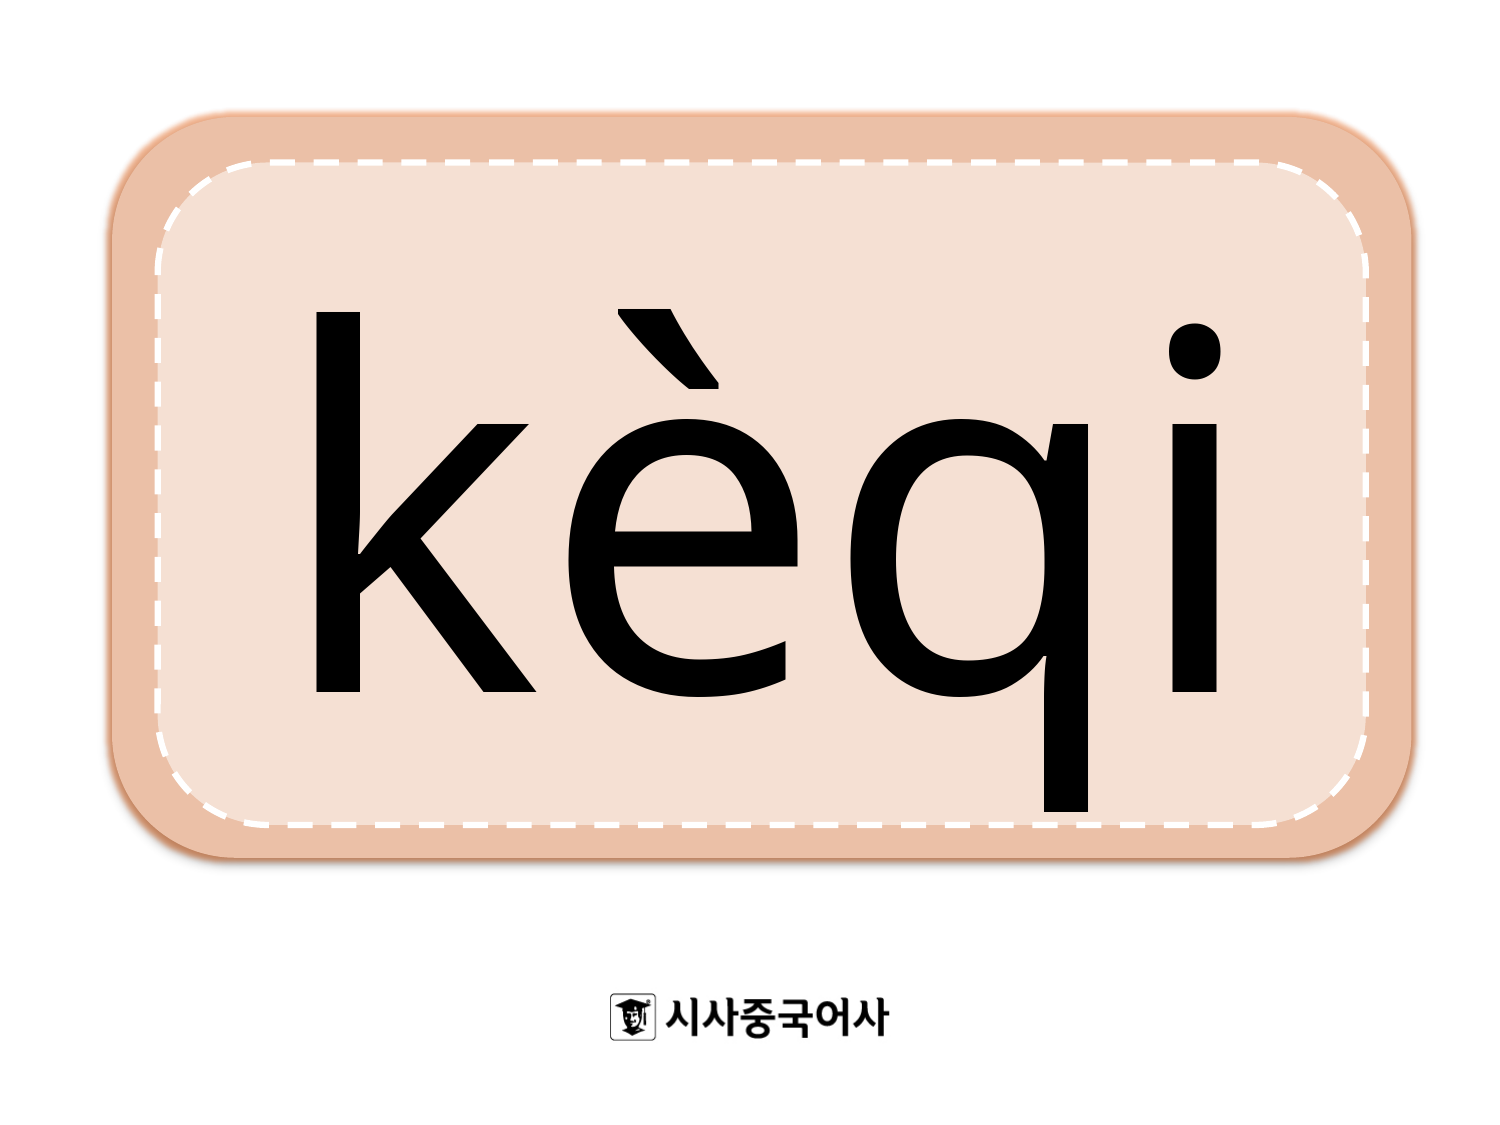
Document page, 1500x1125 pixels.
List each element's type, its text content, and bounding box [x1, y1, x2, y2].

text_box kèqi [162, 160, 1371, 824]
picture [602, 987, 898, 1047]
